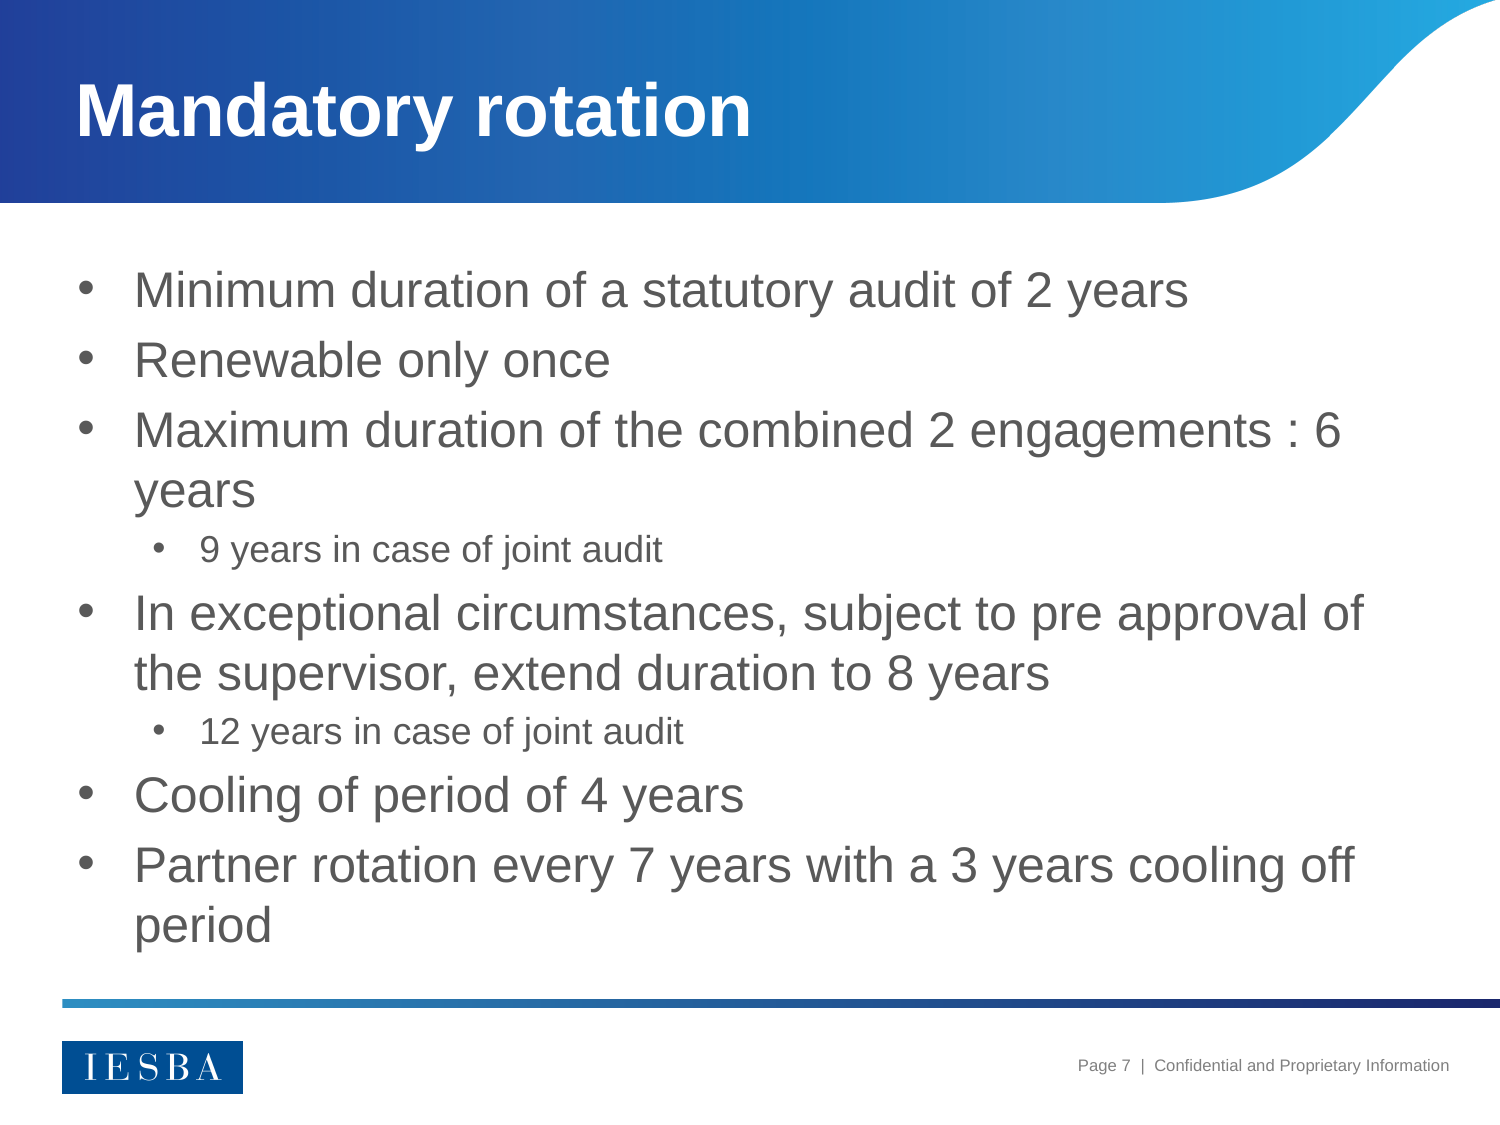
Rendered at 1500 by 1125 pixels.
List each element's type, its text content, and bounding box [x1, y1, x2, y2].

picture [62, 1041, 243, 1094]
list Minimum duration of a statutory audit of 2 years Renewable only once Maximum duration of the combined 2 engagements : 6 years 9 years in case of joint audit In exceptional circumstances, subject to pre approval of the supervisor, extend duration to 8 years 12 years in case of joint audit Cooling of period of 4 years Partner rotation every 7 years with a 3 years cooling off period [62, 249, 1450, 925]
title Mandatory rotation [75, 12, 1425, 200]
picture [0, 0, 1497, 203]
